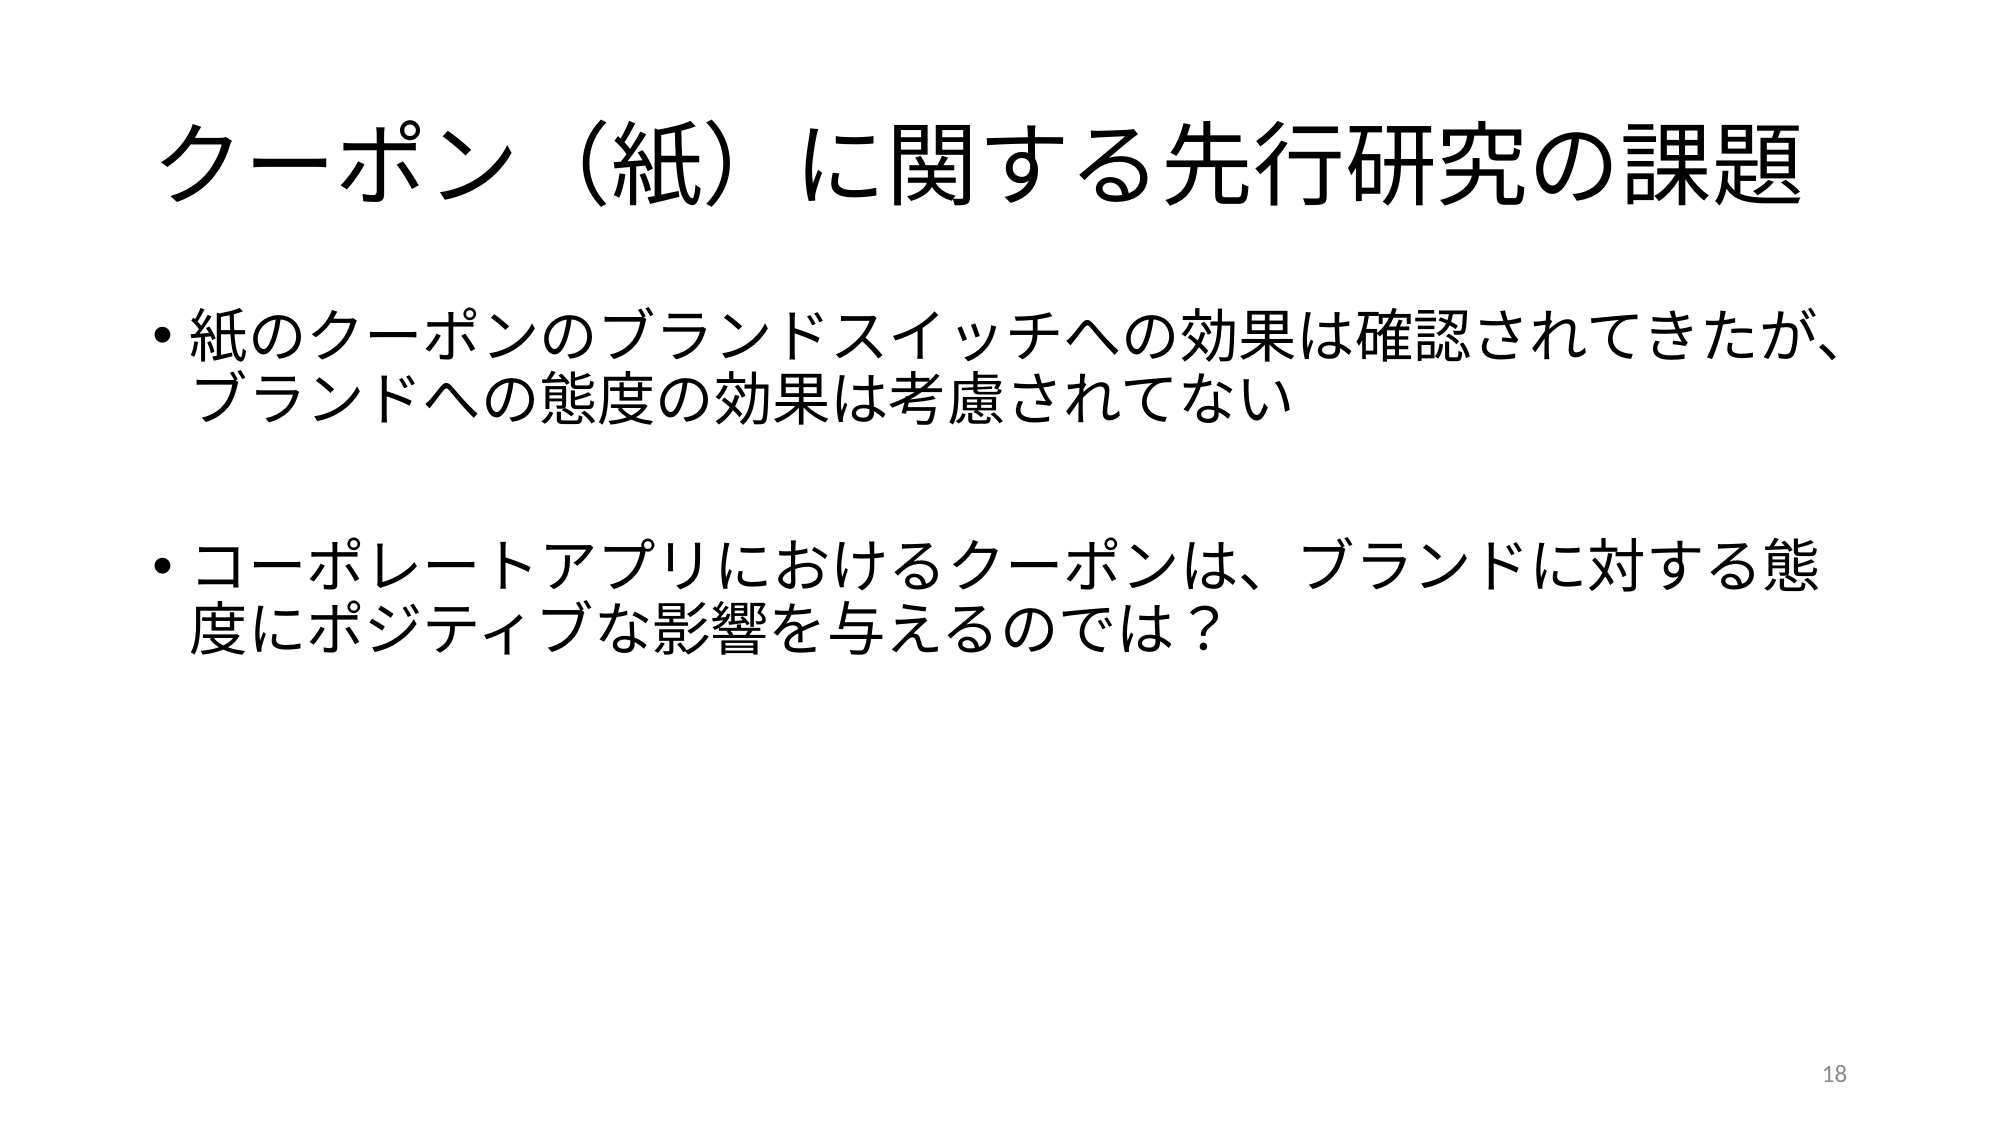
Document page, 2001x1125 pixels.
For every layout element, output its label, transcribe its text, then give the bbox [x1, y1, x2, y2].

slide_number 18 [1412, 1042, 1863, 1103]
list 紙のクーポンのブランドスイッチへの効果は確認されてきたが、ブランドへの態度の効果は考慮されてない コーポレートアプリにおけるクーポンは、ブランドに対する態度にポジティブな影響を与えるのでは？ [137, 299, 1863, 1014]
title クーポン（紙）に関する先行研究の課題 [137, 59, 1863, 278]
